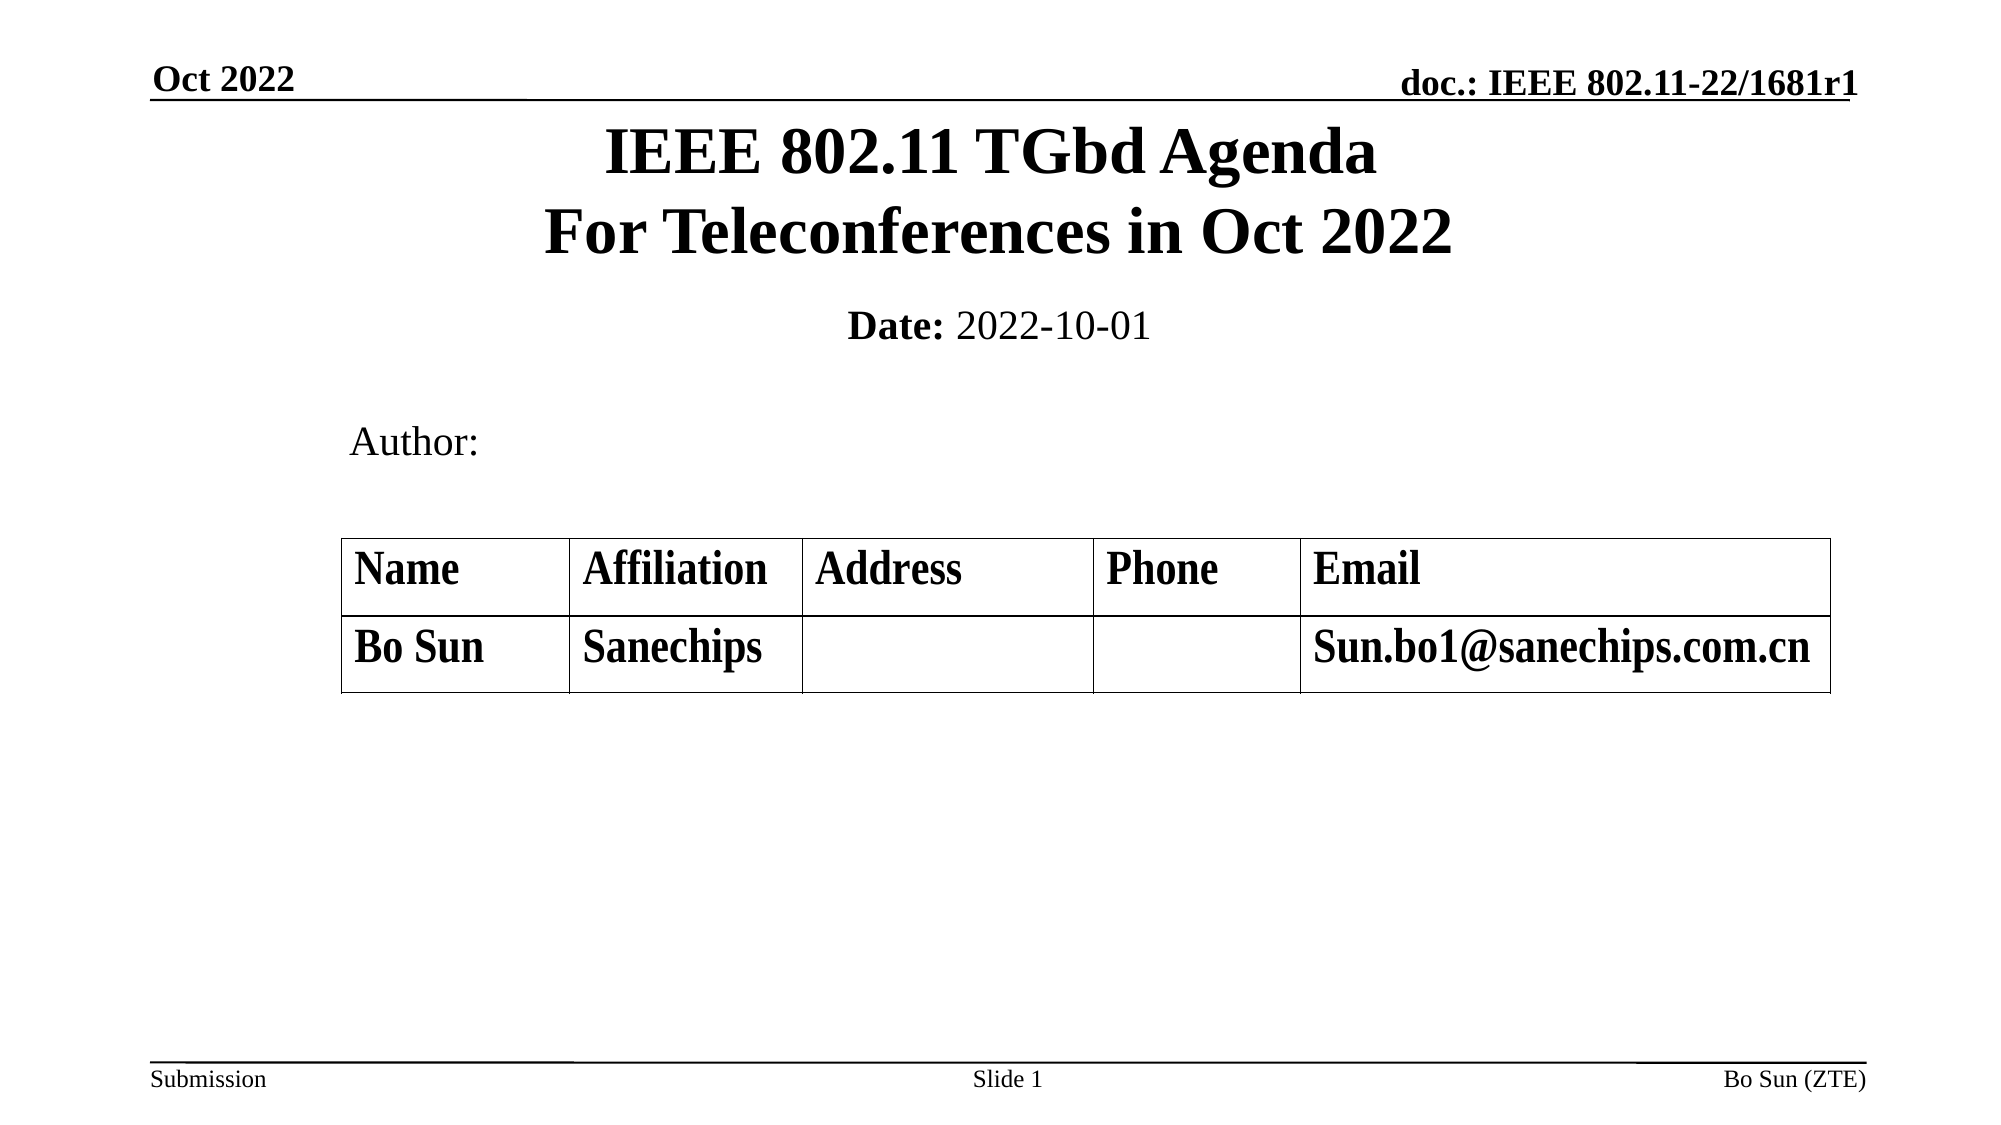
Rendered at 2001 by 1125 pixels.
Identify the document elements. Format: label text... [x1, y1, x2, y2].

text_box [323, 537, 1854, 757]
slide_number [152, 54, 563, 100]
slide_number Slide 1 [949, 1061, 1067, 1123]
text_box IEEE 802.11 TGbd Agenda For Teleconferences in Oct 2022 [295, 99, 1705, 275]
text_box Author: [323, 406, 562, 469]
text_box Date: 2022-10-01 [362, 290, 1638, 353]
footer Bo Sun (ZTE) [1169, 1061, 1867, 1093]
